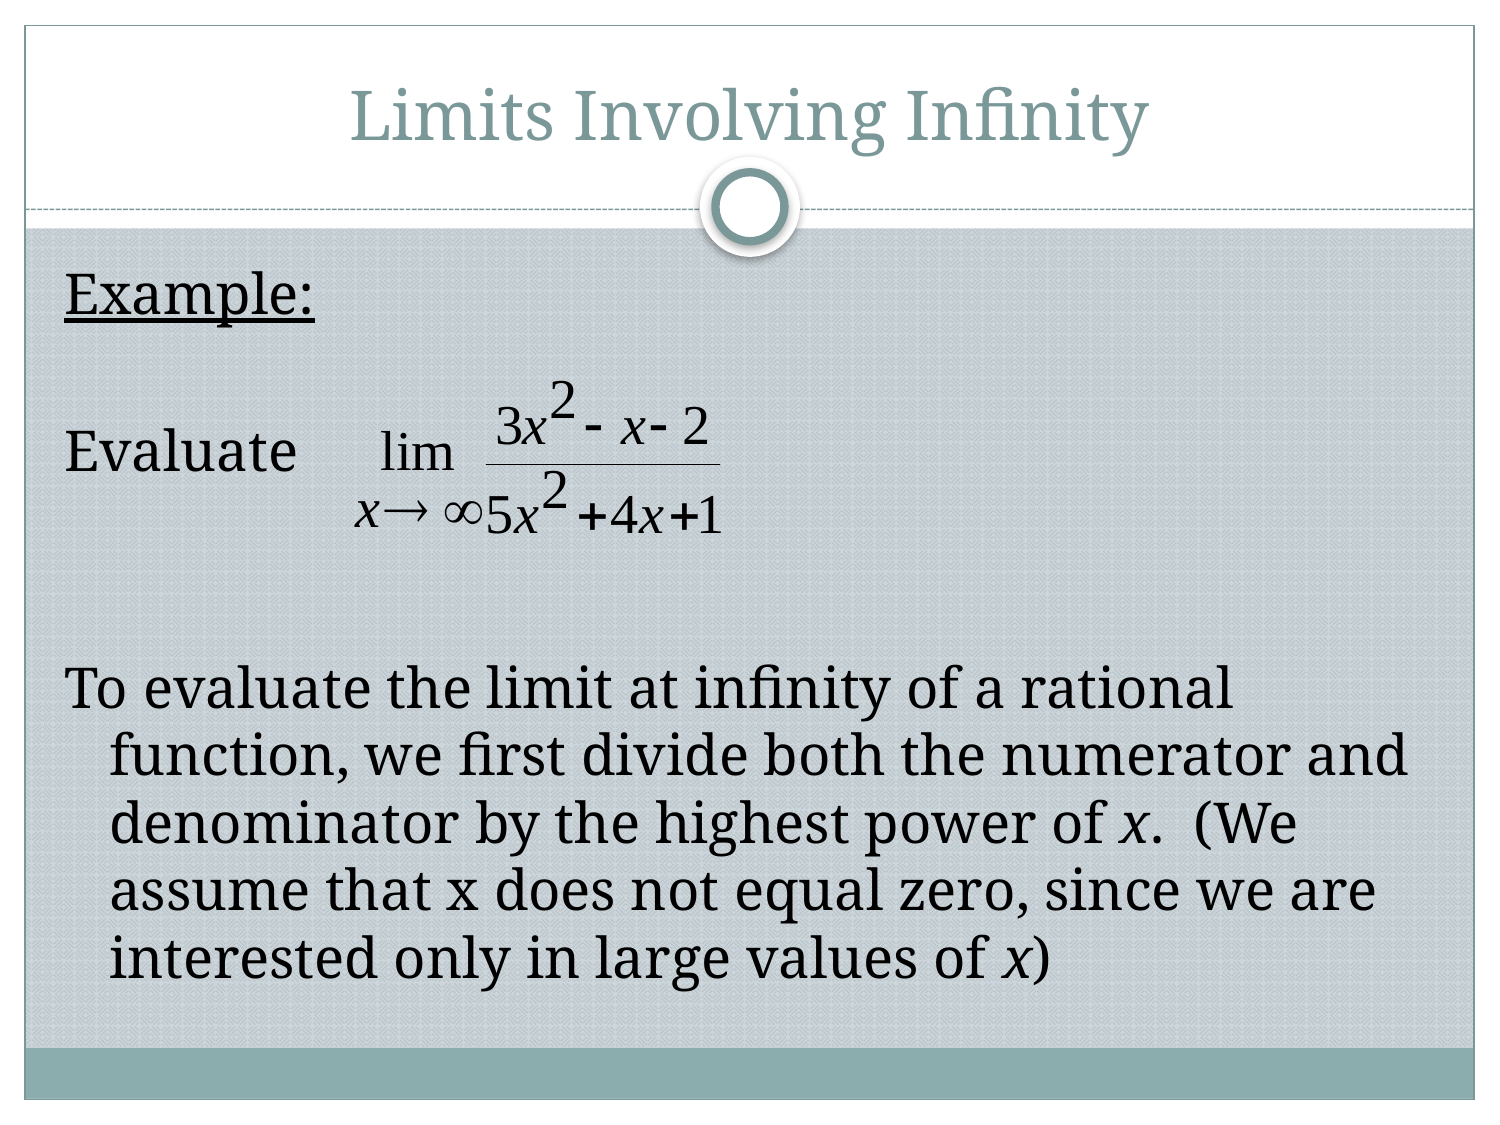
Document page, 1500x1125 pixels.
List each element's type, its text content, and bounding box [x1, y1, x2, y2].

list Example: Evaluate To evaluate the limit at infinity of a rational function, we first divide both the numerator and denominator by the highest power of x. (We assume that x does not equal zero, since we are interested only in large values of x) [49, 250, 1445, 1001]
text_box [349, 374, 726, 540]
title Limits Involving Infinity [49, 37, 1450, 162]
